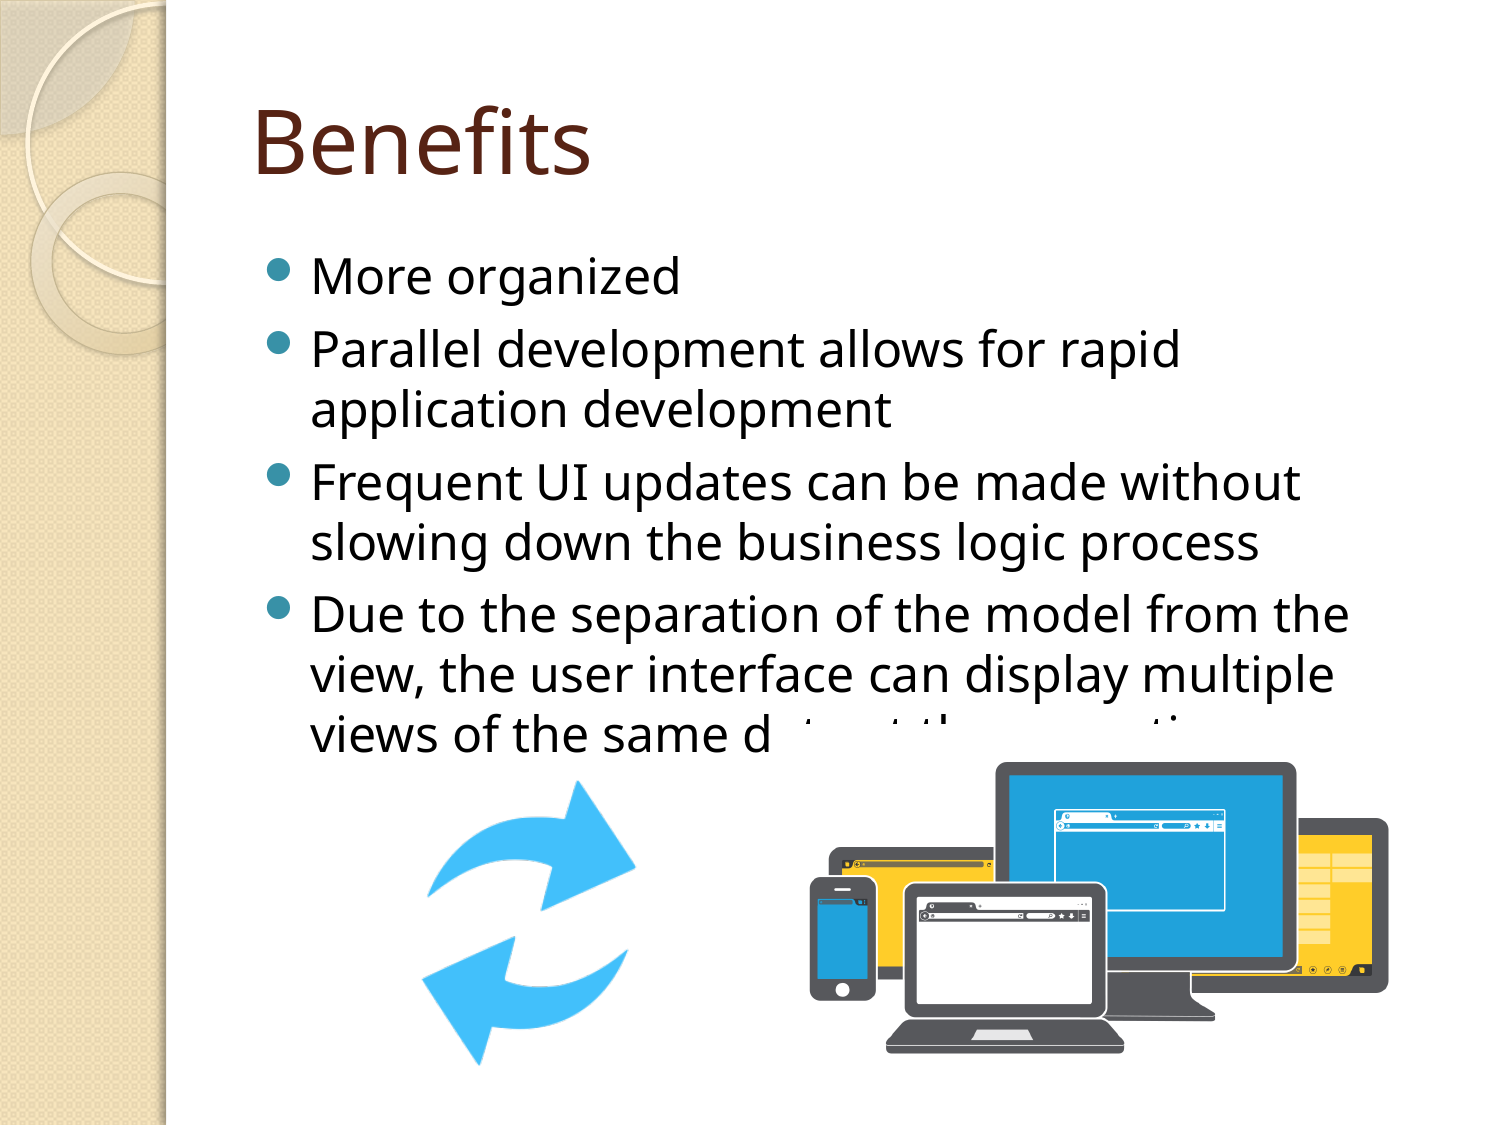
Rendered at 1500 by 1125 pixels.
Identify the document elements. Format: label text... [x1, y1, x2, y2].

picture [385, 779, 672, 1066]
title Benefits [235, 45, 1466, 233]
list More organized Parallel development allows for rapid application development Frequent UI updates can be made without slowing down the business logic process Due to the separation of the model from the view, the user interface can display multiple views of the same data at the same time [235, 237, 1466, 1025]
picture [774, 724, 1434, 1096]
